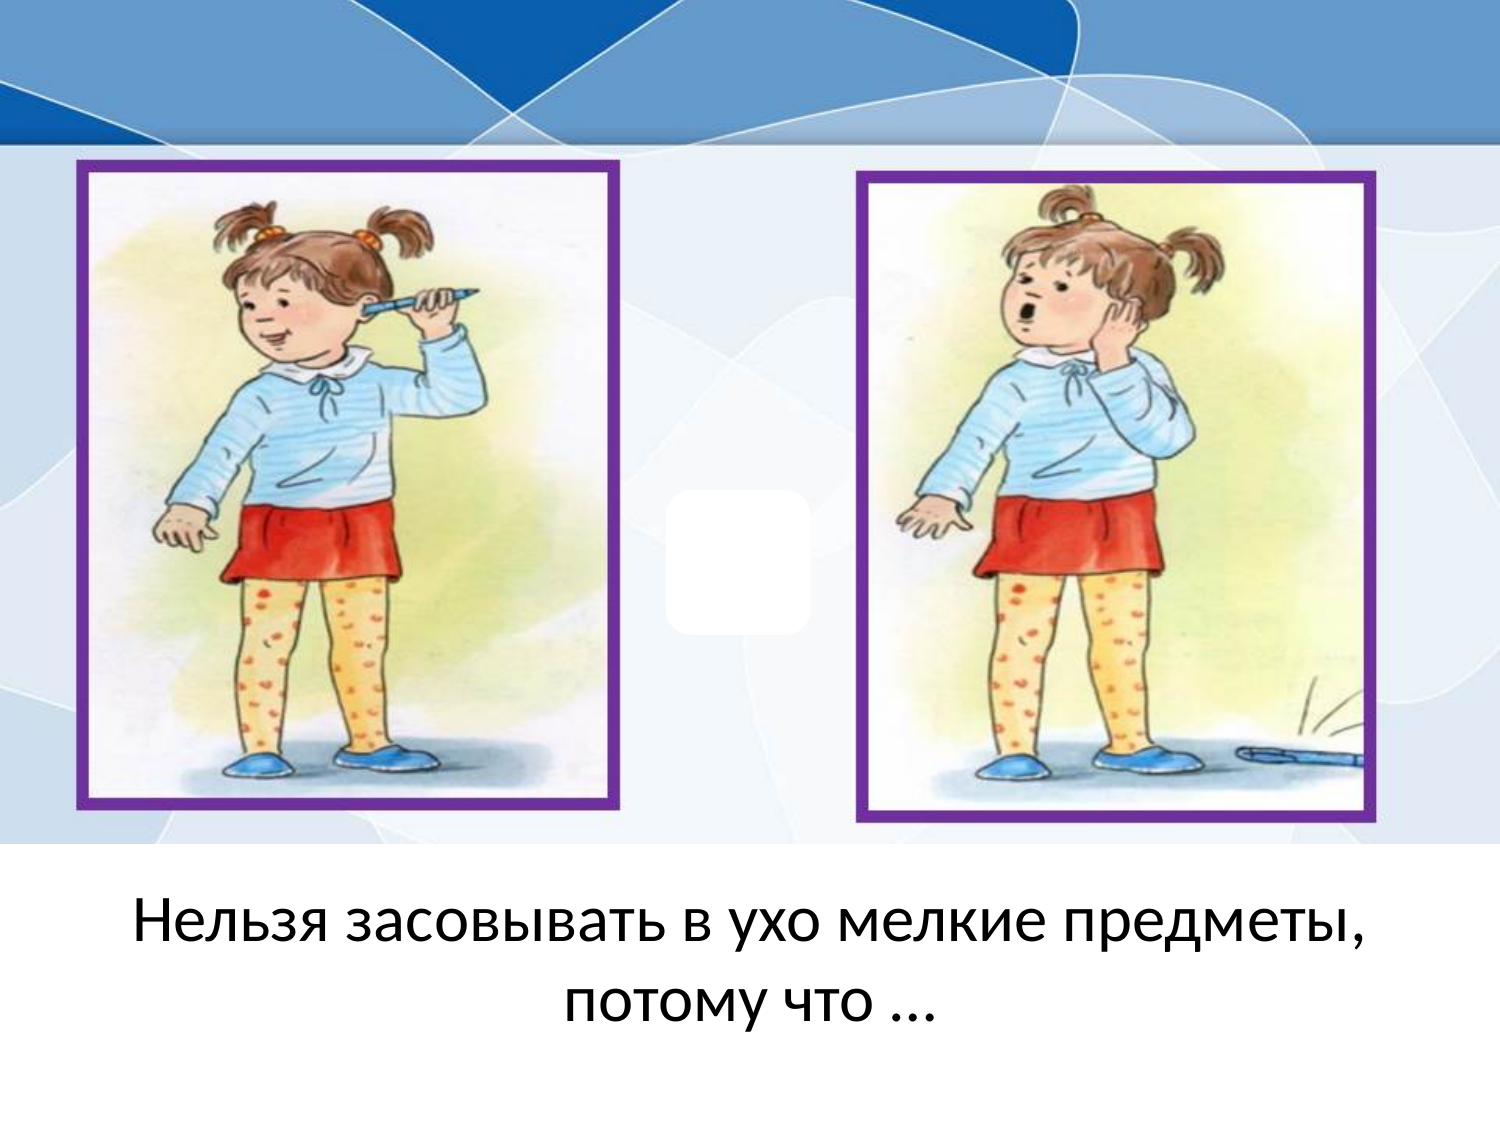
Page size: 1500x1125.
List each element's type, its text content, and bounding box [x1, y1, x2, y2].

title Нельзя засовывать в ухо мелкие предметы, потому что … [75, 878, 1425, 1032]
picture [0, 0, 1500, 844]
